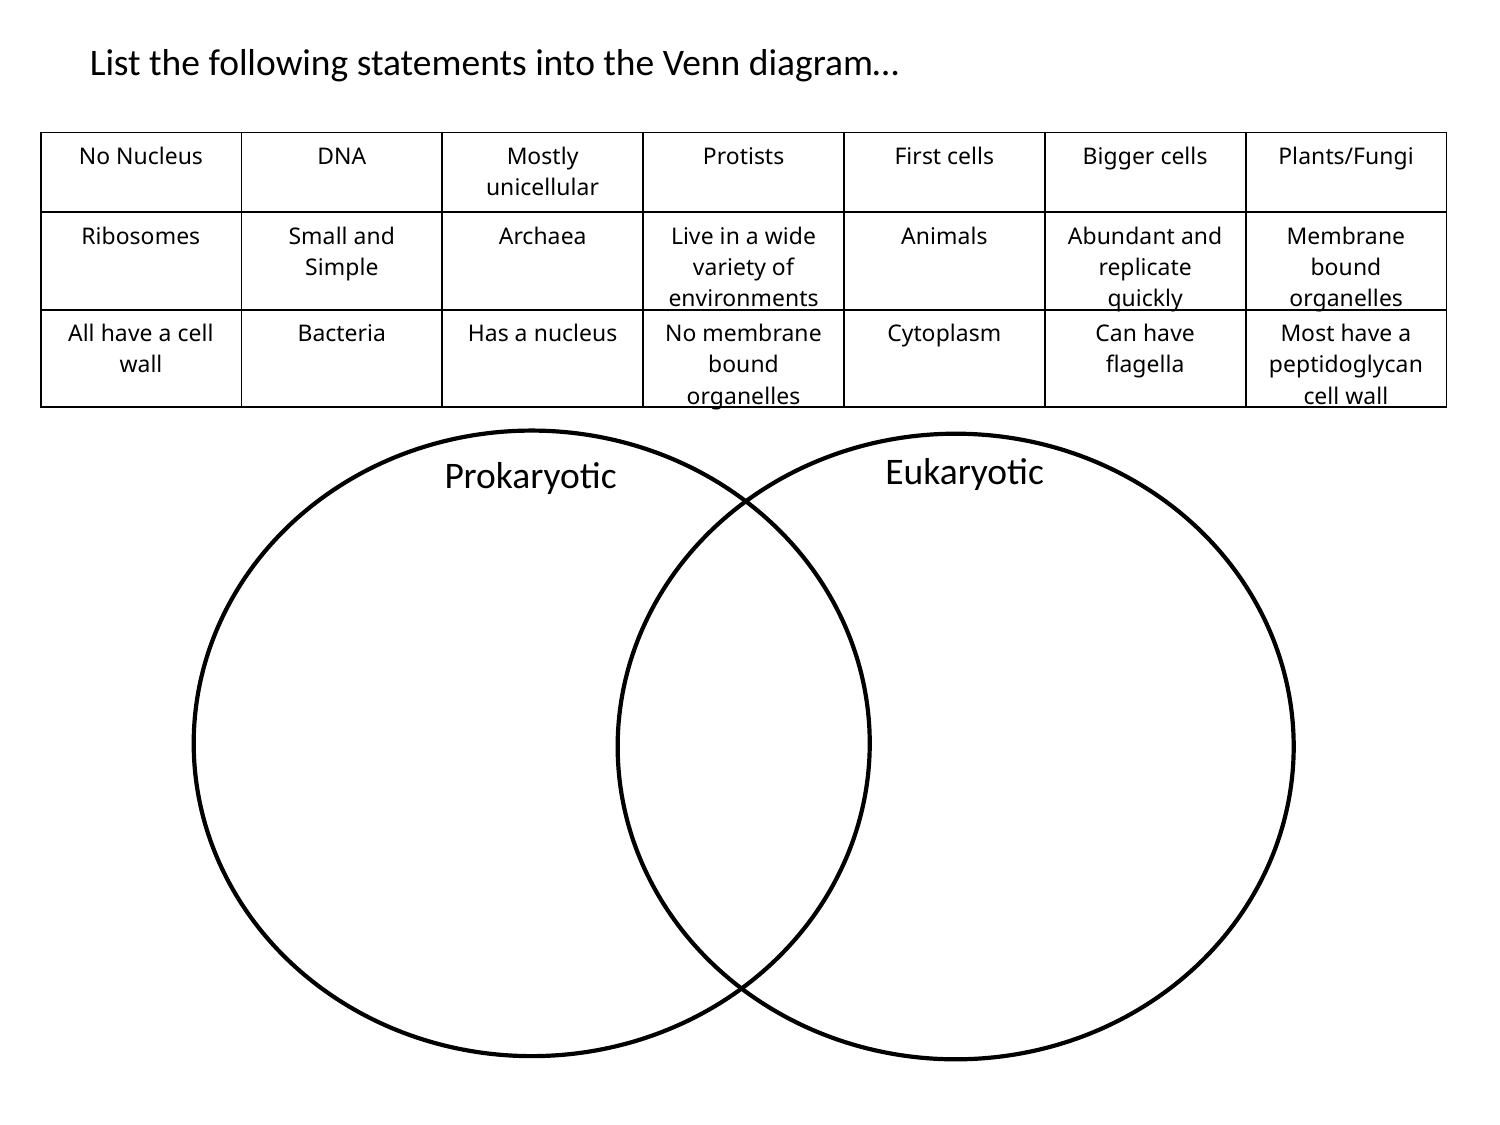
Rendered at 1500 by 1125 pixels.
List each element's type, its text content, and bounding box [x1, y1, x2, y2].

text_box List the following statements into the Venn diagram… [74, 30, 1413, 132]
table_cell Membrane bound organelles [1247, 213, 1446, 309]
table_header Plants/Fungi [1247, 133, 1446, 211]
table_cell Cytoplasm [845, 311, 1044, 406]
table_header DNA [242, 133, 441, 211]
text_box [193, 430, 1294, 1060]
table_header Mostly unicellular [443, 133, 642, 211]
table_cell All have a cell wall [42, 311, 241, 406]
table_cell No membrane bound organelles [644, 311, 843, 406]
table_cell Small and Simple [242, 213, 441, 309]
table_cell Has a nucleus [443, 311, 642, 406]
table_header First cells [845, 133, 1044, 211]
table_cell Live in a wide variety of environments [644, 213, 843, 309]
table_cell Animals [845, 213, 1044, 309]
table_header No Nucleus [42, 133, 241, 211]
table_cell Most have a peptidoglycan cell wall [1247, 311, 1446, 406]
table_header Bigger cells [1046, 133, 1245, 211]
table_cell Can have flagella [1046, 311, 1245, 406]
table_cell Abundant and replicate quickly [1046, 213, 1245, 309]
table_cell Archaea [443, 213, 642, 309]
table_header Protists [644, 133, 843, 211]
table_cell Bacteria [242, 311, 441, 406]
table_cell Ribosomes [42, 213, 241, 309]
